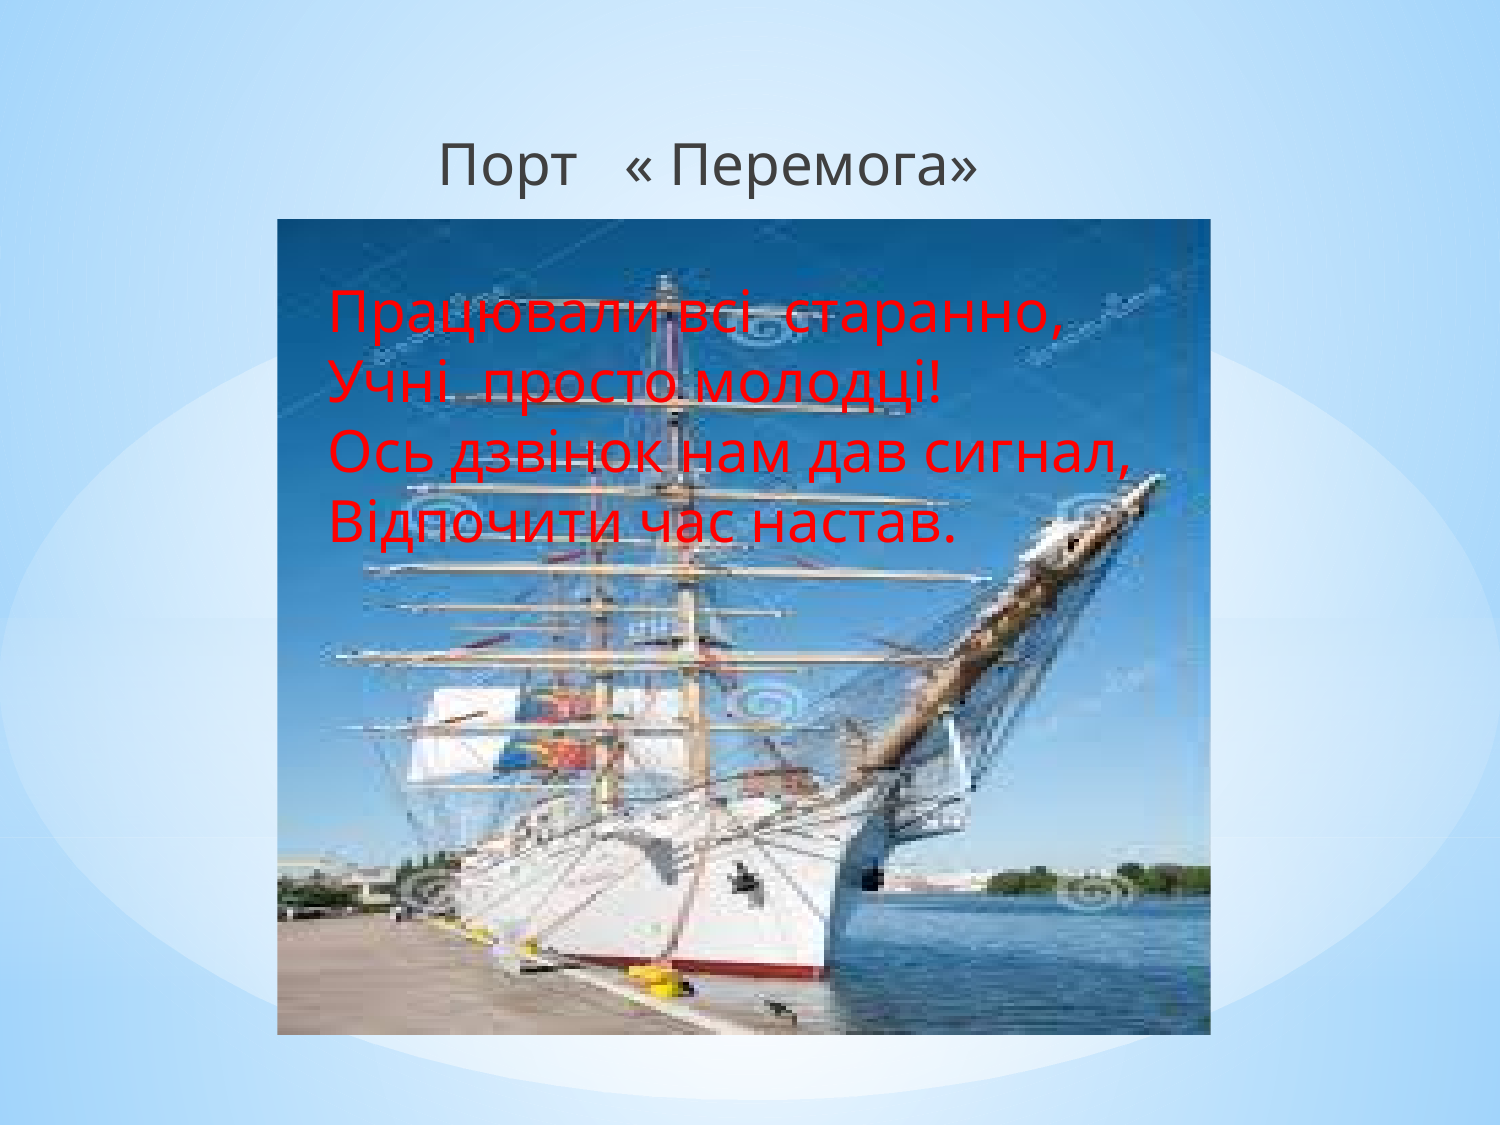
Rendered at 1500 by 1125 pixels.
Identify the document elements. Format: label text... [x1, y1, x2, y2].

picture [277, 219, 1211, 1036]
list Порт « Перемога» [187, 120, 1238, 256]
